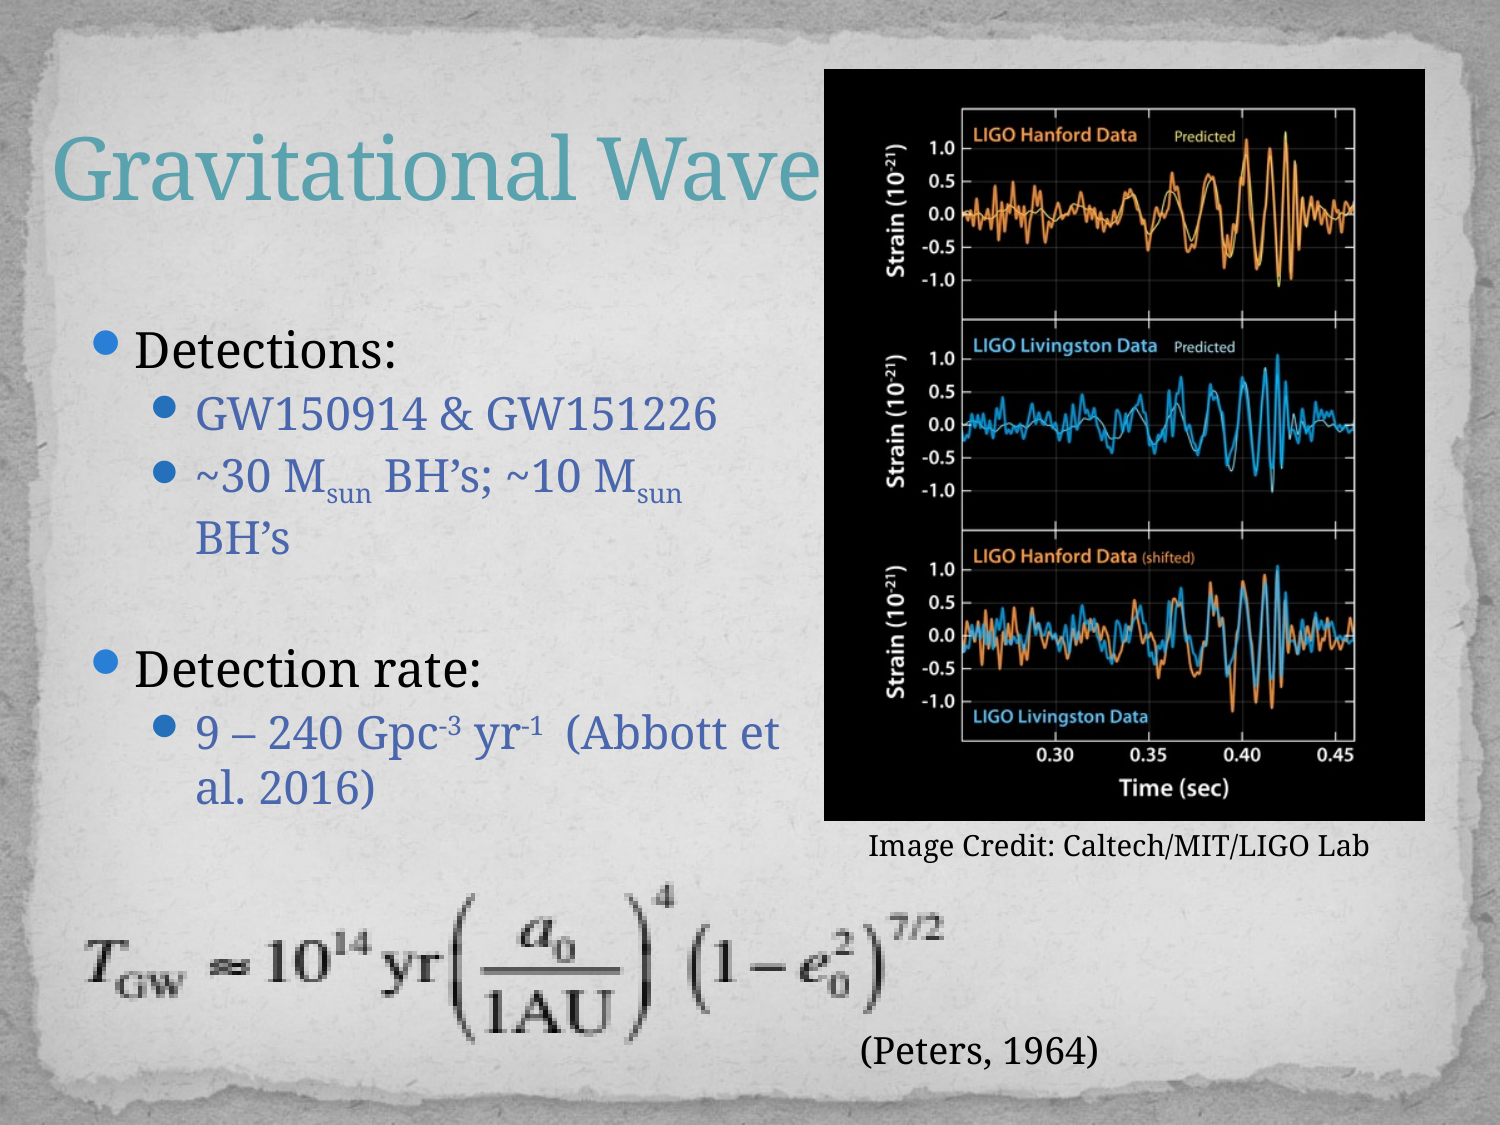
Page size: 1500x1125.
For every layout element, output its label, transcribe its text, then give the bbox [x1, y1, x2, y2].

text_box Image Credit: Caltech/MIT/LIGO Lab [853, 820, 1455, 870]
picture [824, 69, 1425, 821]
text_box (Peters, 1964) [844, 1019, 1115, 1079]
title Gravitational Waves [35, 24, 1386, 225]
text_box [76, 872, 950, 1049]
list Detections: GW150914 & GW151226 ~30 Msun BH’s; ~10 Msun BH’s Detection rate: 9 – 240 Gpc-3 yr-1 (Abbott et al. 2016) [75, 311, 802, 825]
